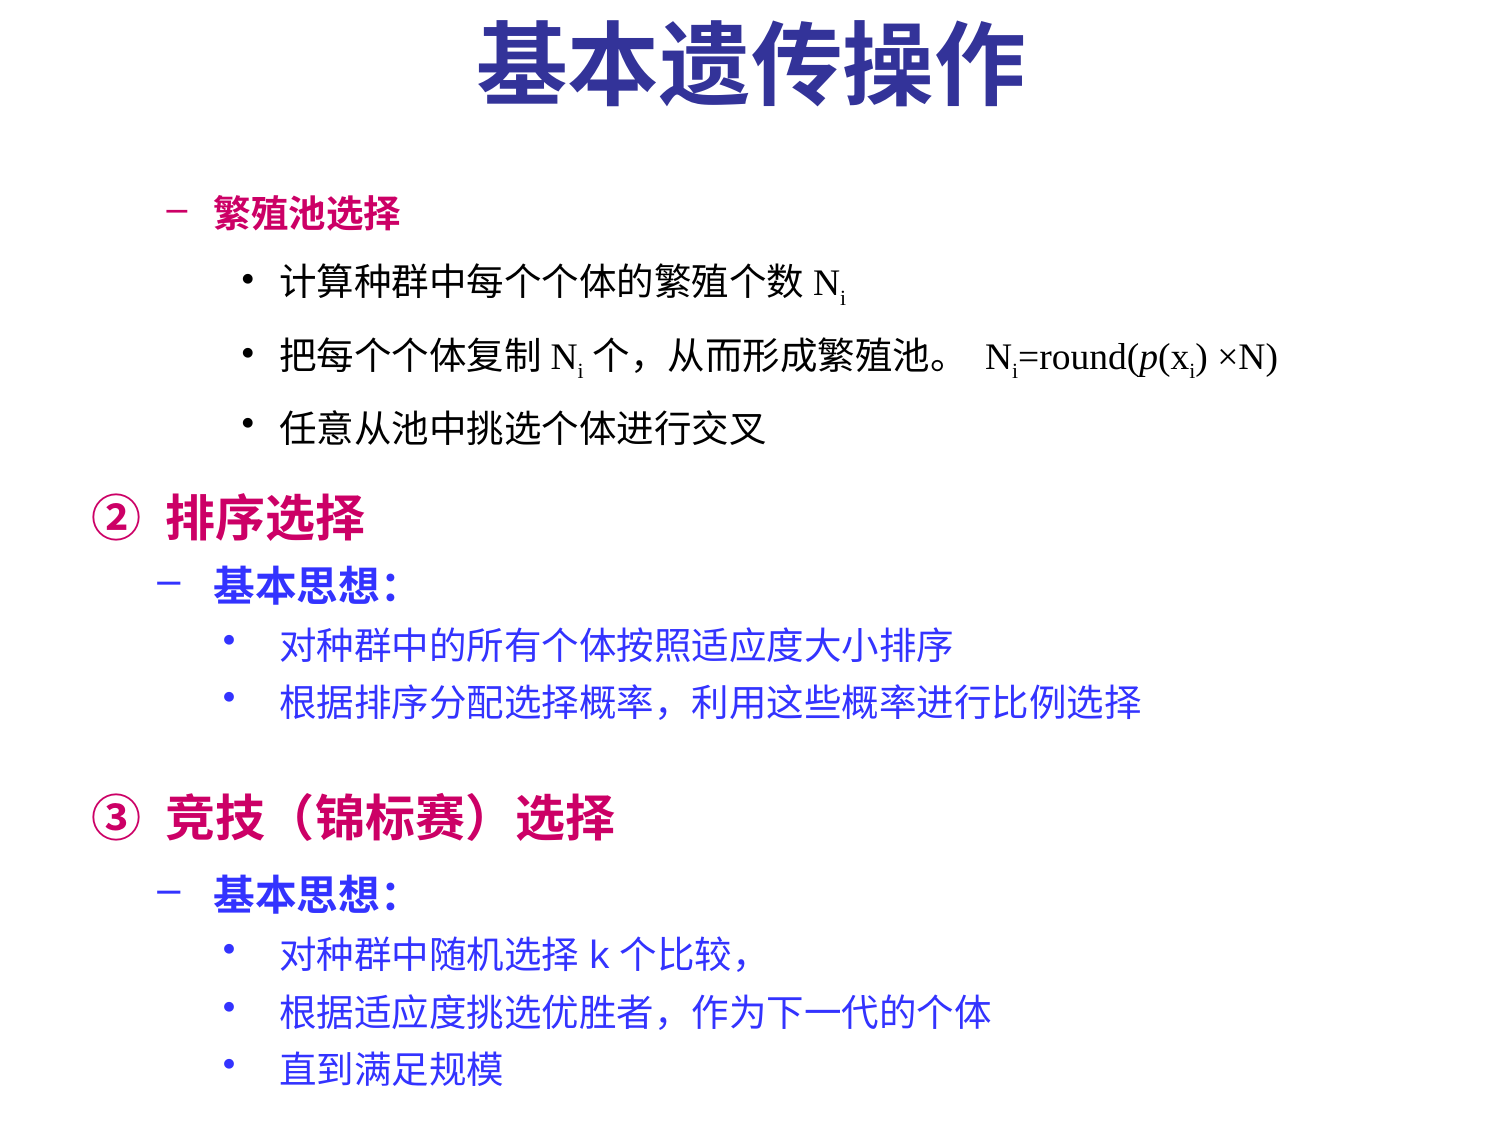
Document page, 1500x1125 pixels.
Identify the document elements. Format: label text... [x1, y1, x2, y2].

list 繁殖池选择 计算种群中每个个体的繁殖个数Ni 把每个个体复制Ni个，从而形成繁殖池。 Ni=round(p(xi) ×N) 任意从池中挑选个体进行交叉 ② 排序选择 基本思想： 对种群中的所有个体按照适应度大小排序 根据排序分配选择概率，利用这些概率进行比例选择 ③ 竞技（锦标赛）选择 基本思想： 对种群中随机选择k个比较， 根据适应度挑选优胜者，作为下一代的个体 直到满足规模 [76, 174, 1402, 1000]
text_box 基本遗传操作 [293, 0, 1209, 125]
